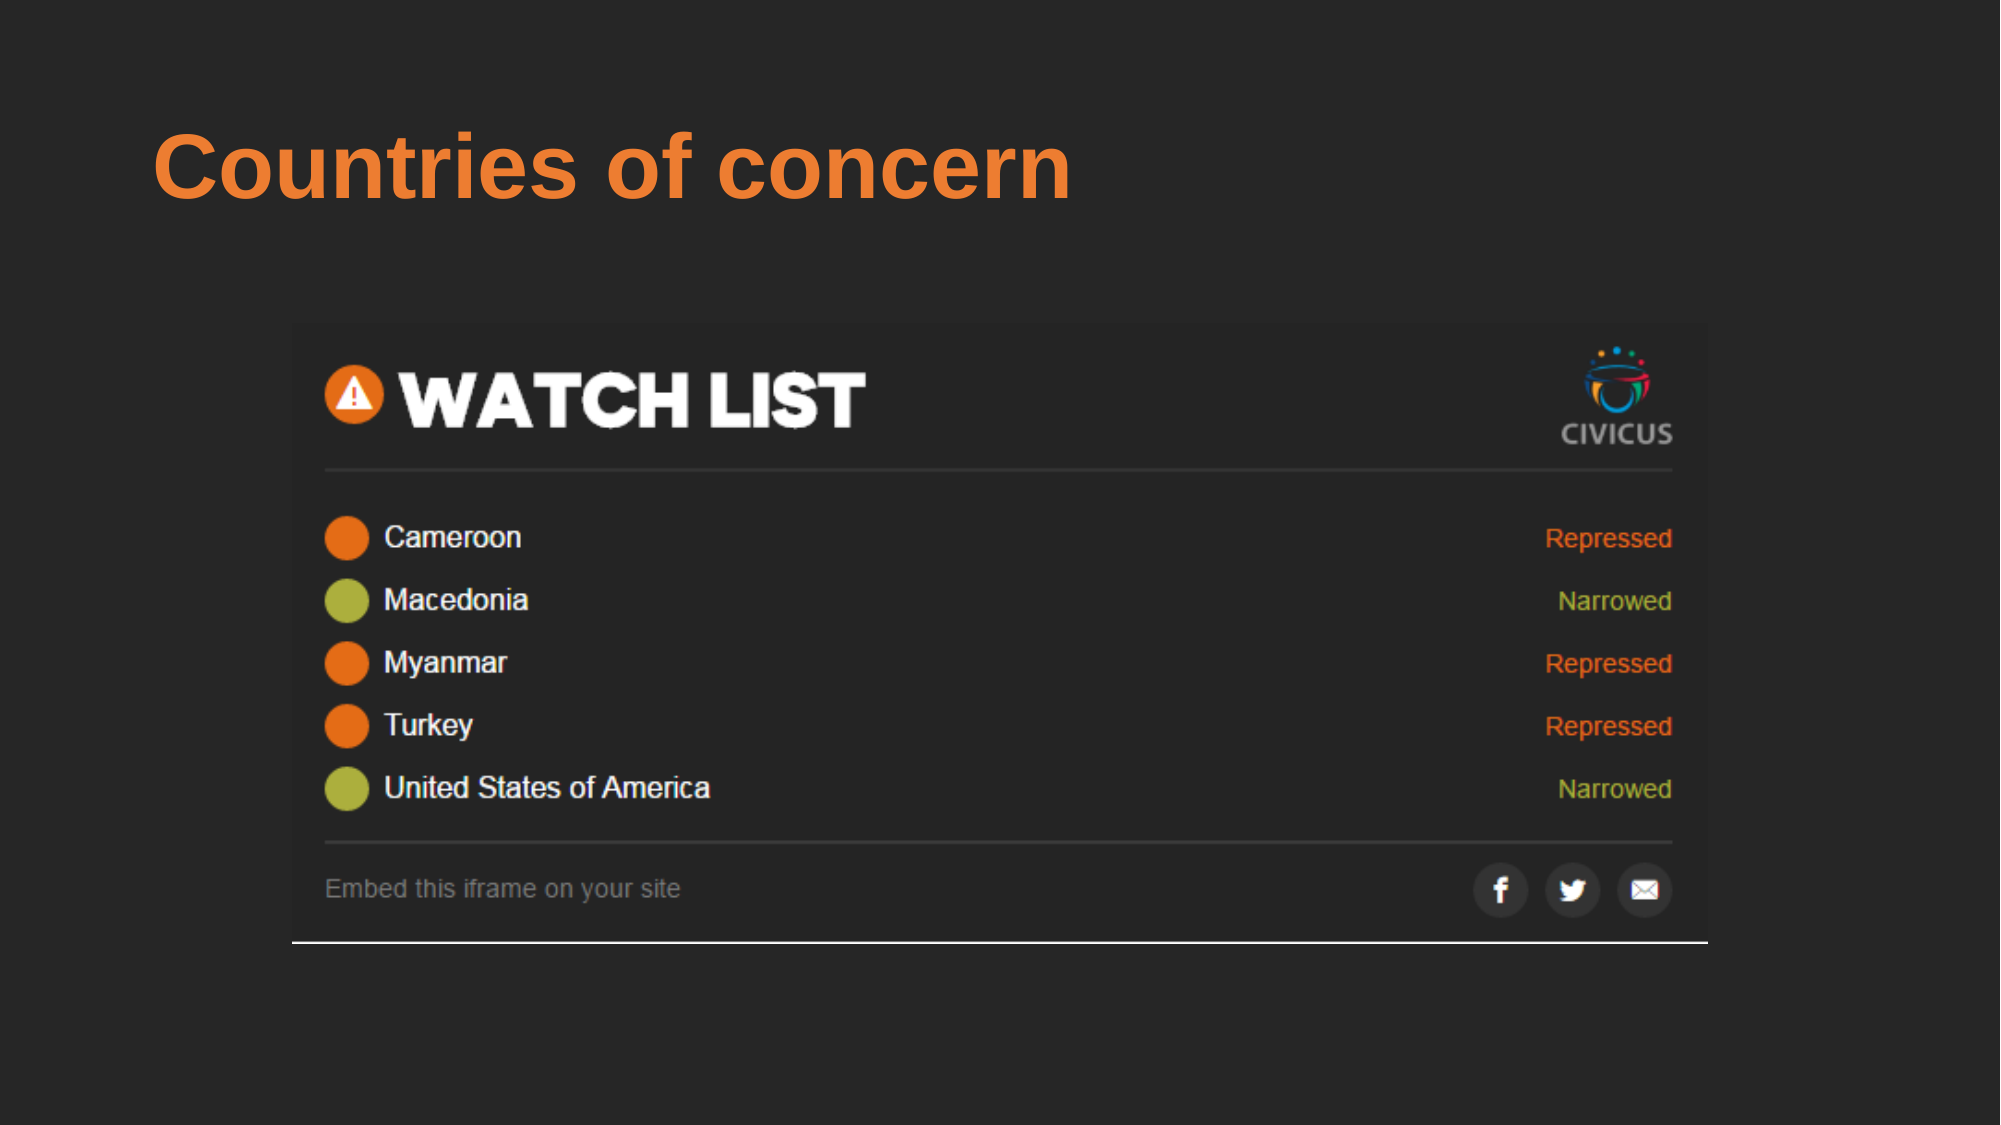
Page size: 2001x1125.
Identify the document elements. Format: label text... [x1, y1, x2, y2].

title Countries of concern [137, 59, 1863, 278]
picture [292, 323, 1708, 944]
